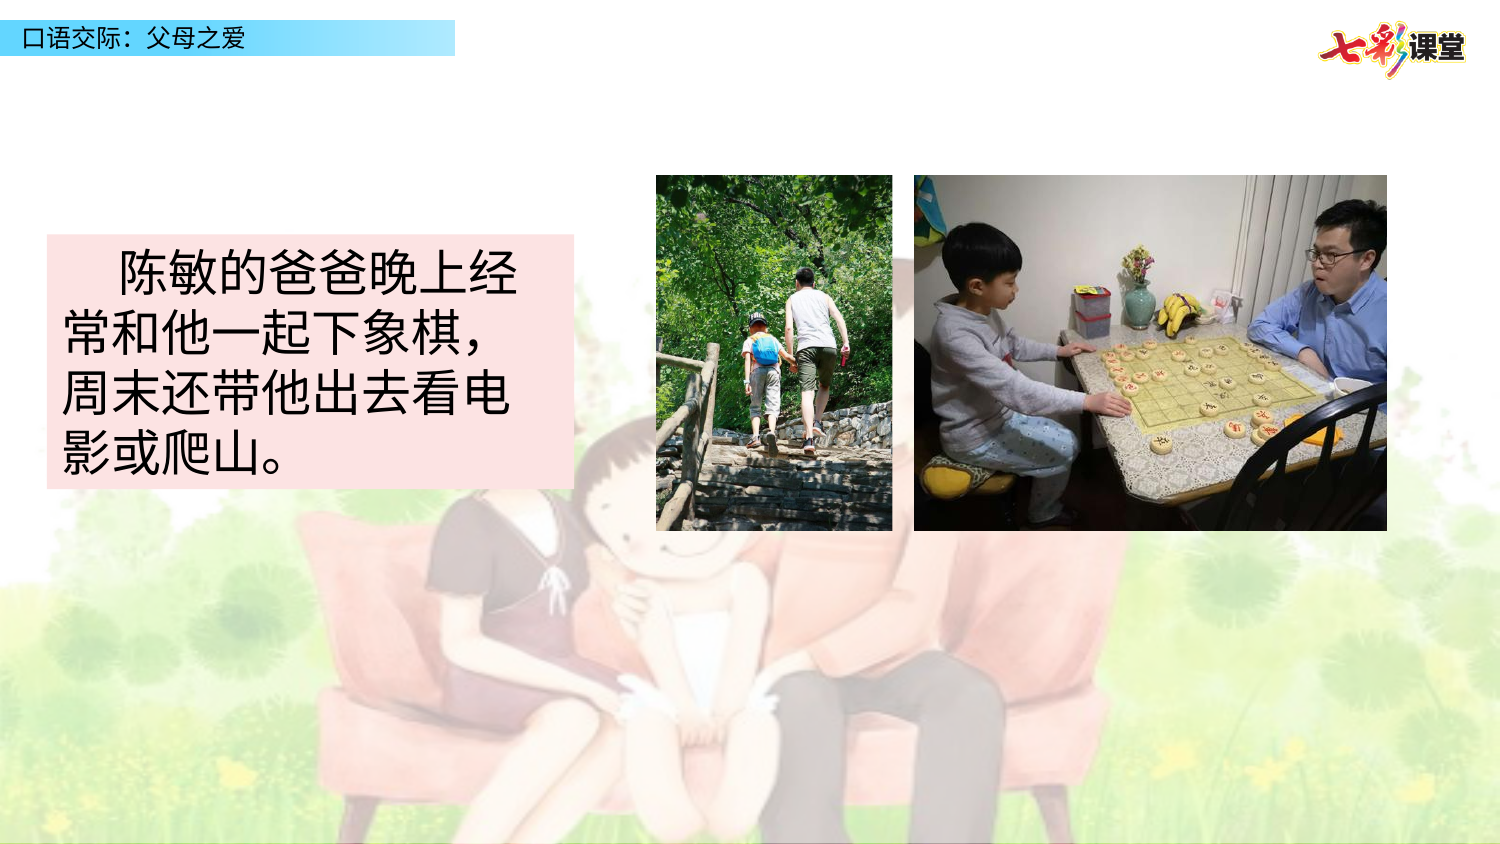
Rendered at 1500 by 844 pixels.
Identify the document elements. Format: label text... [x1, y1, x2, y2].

picture [655, 175, 893, 531]
picture [913, 175, 1387, 531]
picture [1316, 20, 1468, 80]
text_box 陈敏的爸爸晚上经常和他一起下象棋，周末还带他出去看电影或爬山。 [46, 234, 575, 490]
